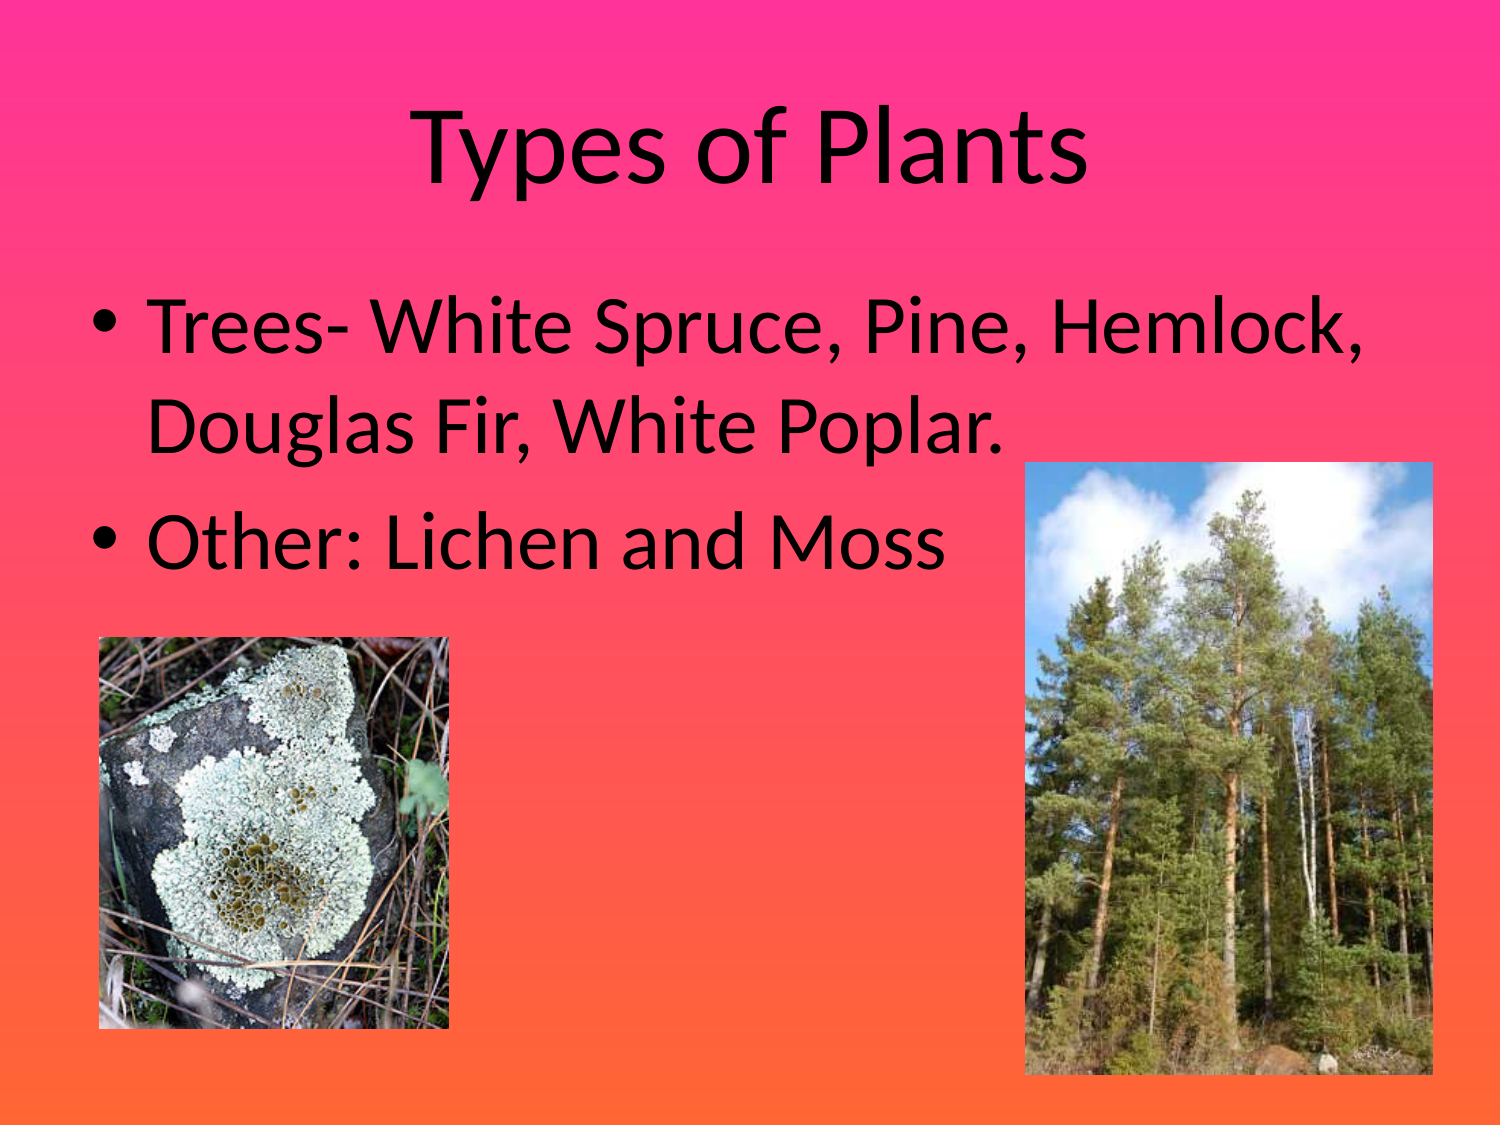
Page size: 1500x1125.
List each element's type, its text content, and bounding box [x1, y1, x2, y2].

title Types of Plants [75, 45, 1425, 233]
list Trees- White Spruce, Pine, Hemlock, Douglas Fir, White Poplar. Other: Lichen and Moss [75, 262, 1425, 1005]
picture [1024, 462, 1433, 1076]
picture [99, 637, 449, 1029]
